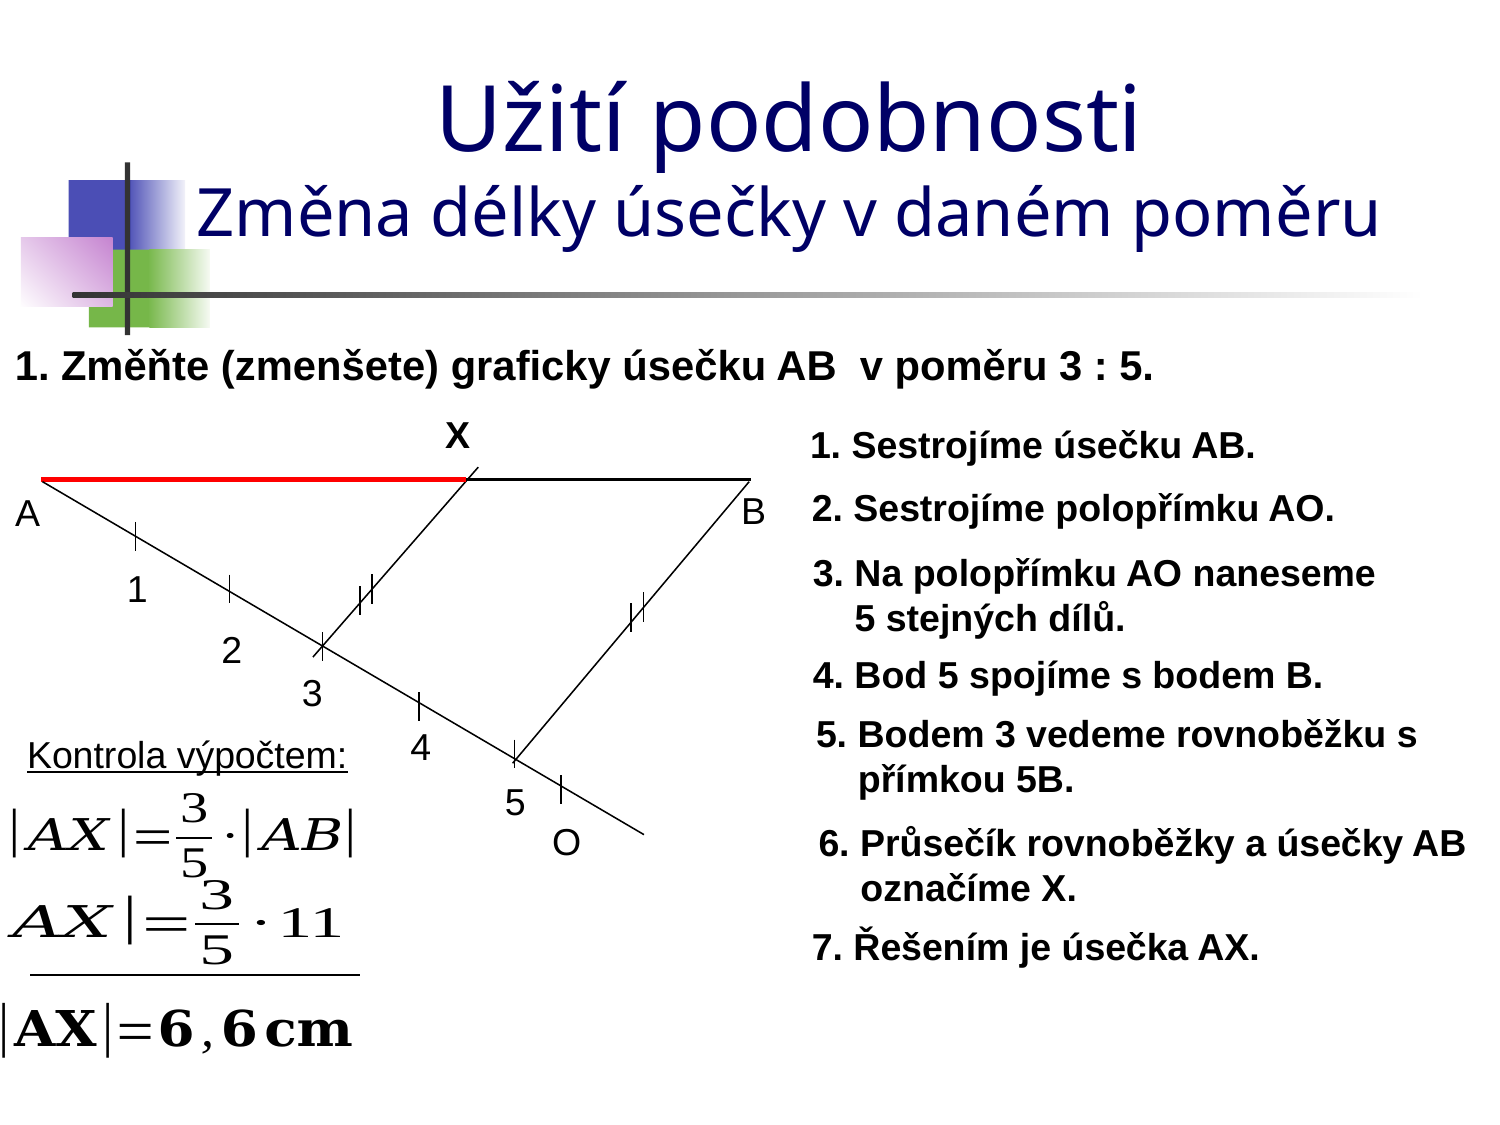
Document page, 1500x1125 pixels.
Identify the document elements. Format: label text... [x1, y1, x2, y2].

text_box 7. Řešením je úsečka AX. [797, 915, 1500, 976]
text_box 3. Na polopřímku AO naneseme 5 stejných dílů. [798, 541, 1500, 643]
text_box O [537, 843, 609, 871]
title Užití podobnosti Změna délky úsečky v daném poměru [111, 34, 1468, 276]
text_box A [0, 481, 38, 542]
text_box B [752, 479, 798, 540]
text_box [645, 481, 750, 764]
text_box 4. Bod 5 spojíme s bodem B. [798, 643, 1500, 704]
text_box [42, 481, 645, 835]
text_box 1. Sestrojíme úsečku AB. [795, 414, 1500, 474]
text_box 5. Bodem 3 vedeme rovnoběžku s přímkou 5B. [801, 702, 1500, 807]
text_box 2. Sestrojíme polopřímku AO. [797, 476, 1500, 537]
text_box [312, 466, 479, 480]
text_box X [430, 403, 502, 464]
text_box Kontrola výpočtem: [12, 723, 37, 784]
text_box 6. Průsečík rovnoběžky a úsečky AB označíme X. [803, 811, 1500, 915]
